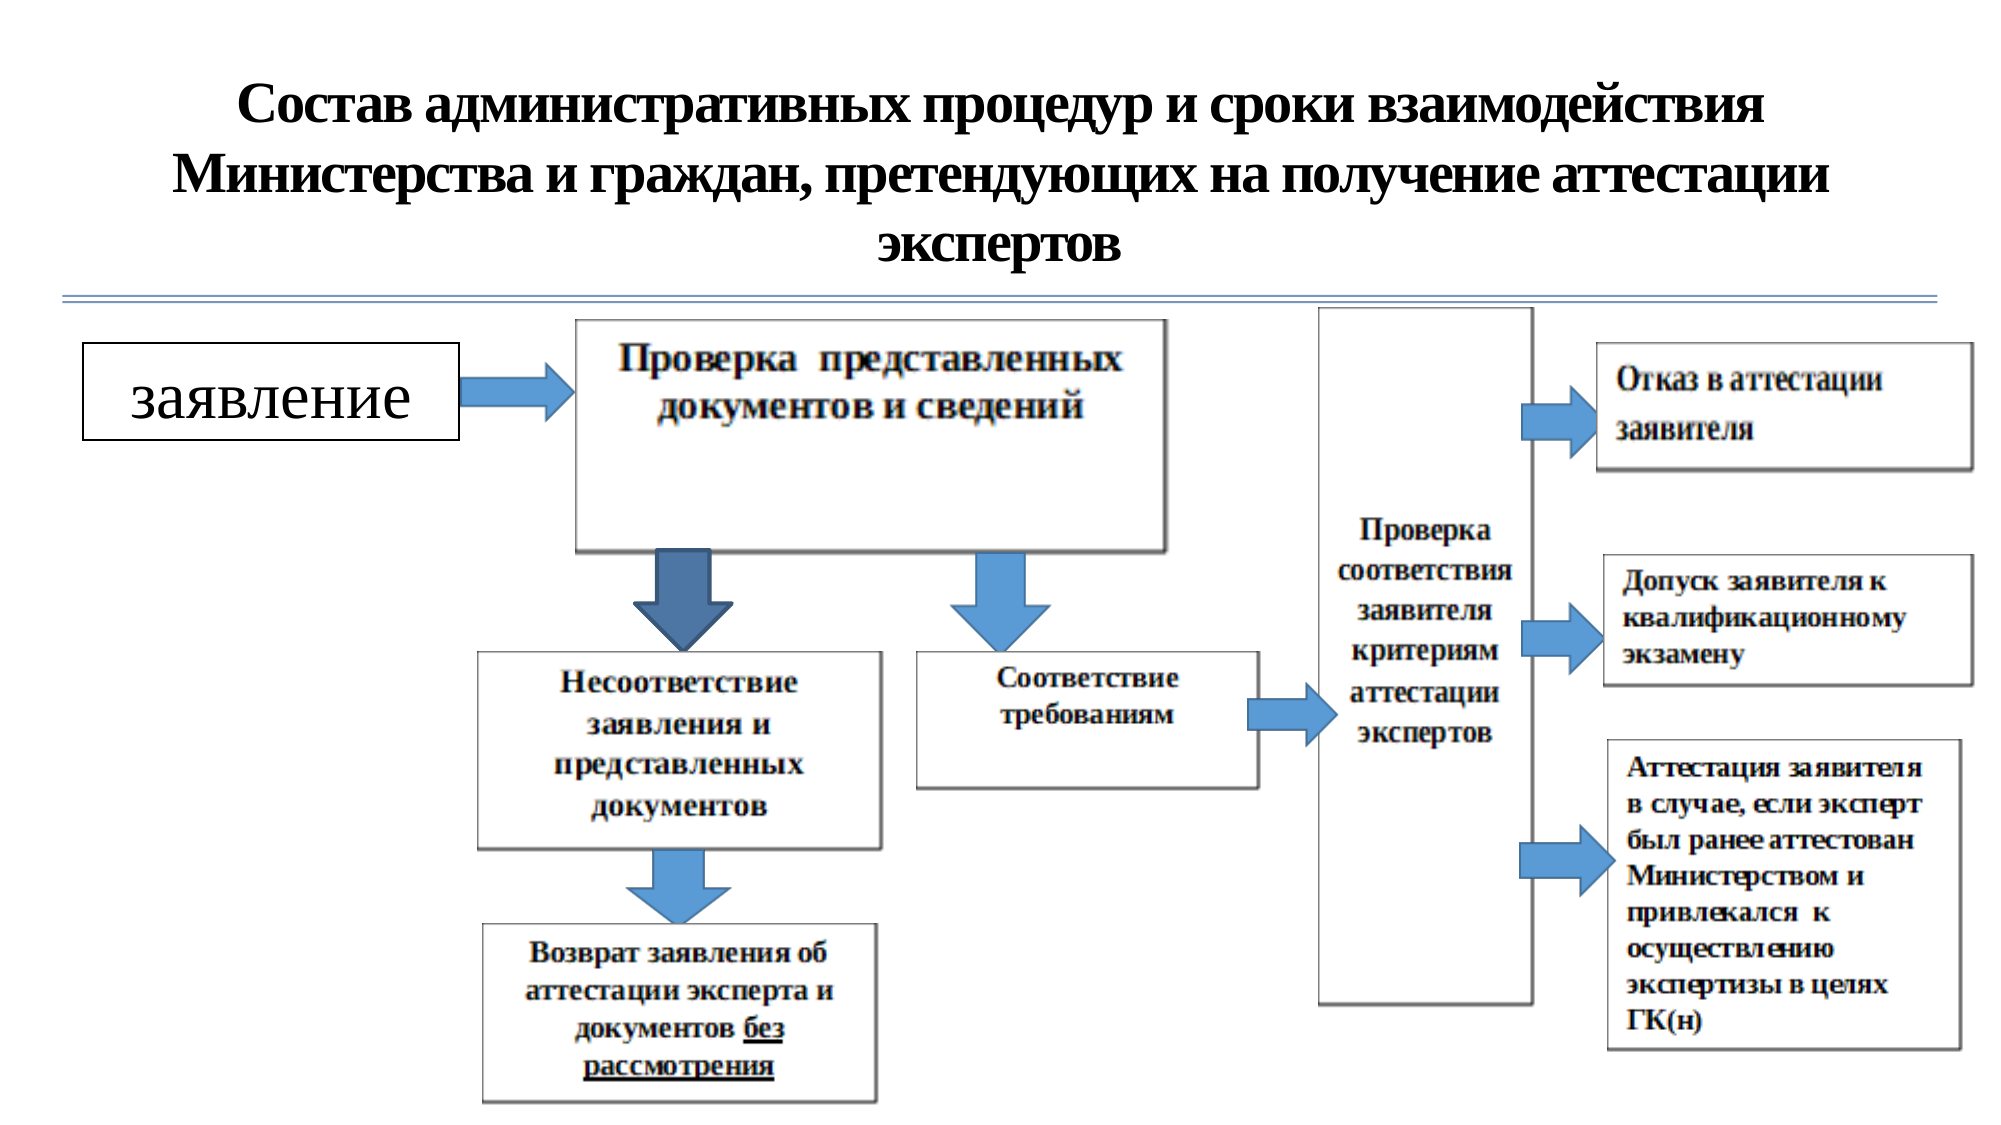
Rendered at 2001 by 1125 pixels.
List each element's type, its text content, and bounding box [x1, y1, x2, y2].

title Состав административных процедур и сроки взаимодействия Министерства и граждан, претендующих на получение аттестации экспертов [54, 50, 1947, 287]
picture [477, 651, 890, 1111]
text_box заявление [83, 343, 460, 440]
text_box [632, 564, 734, 651]
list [459, 360, 574, 423]
picture [574, 307, 1979, 1056]
